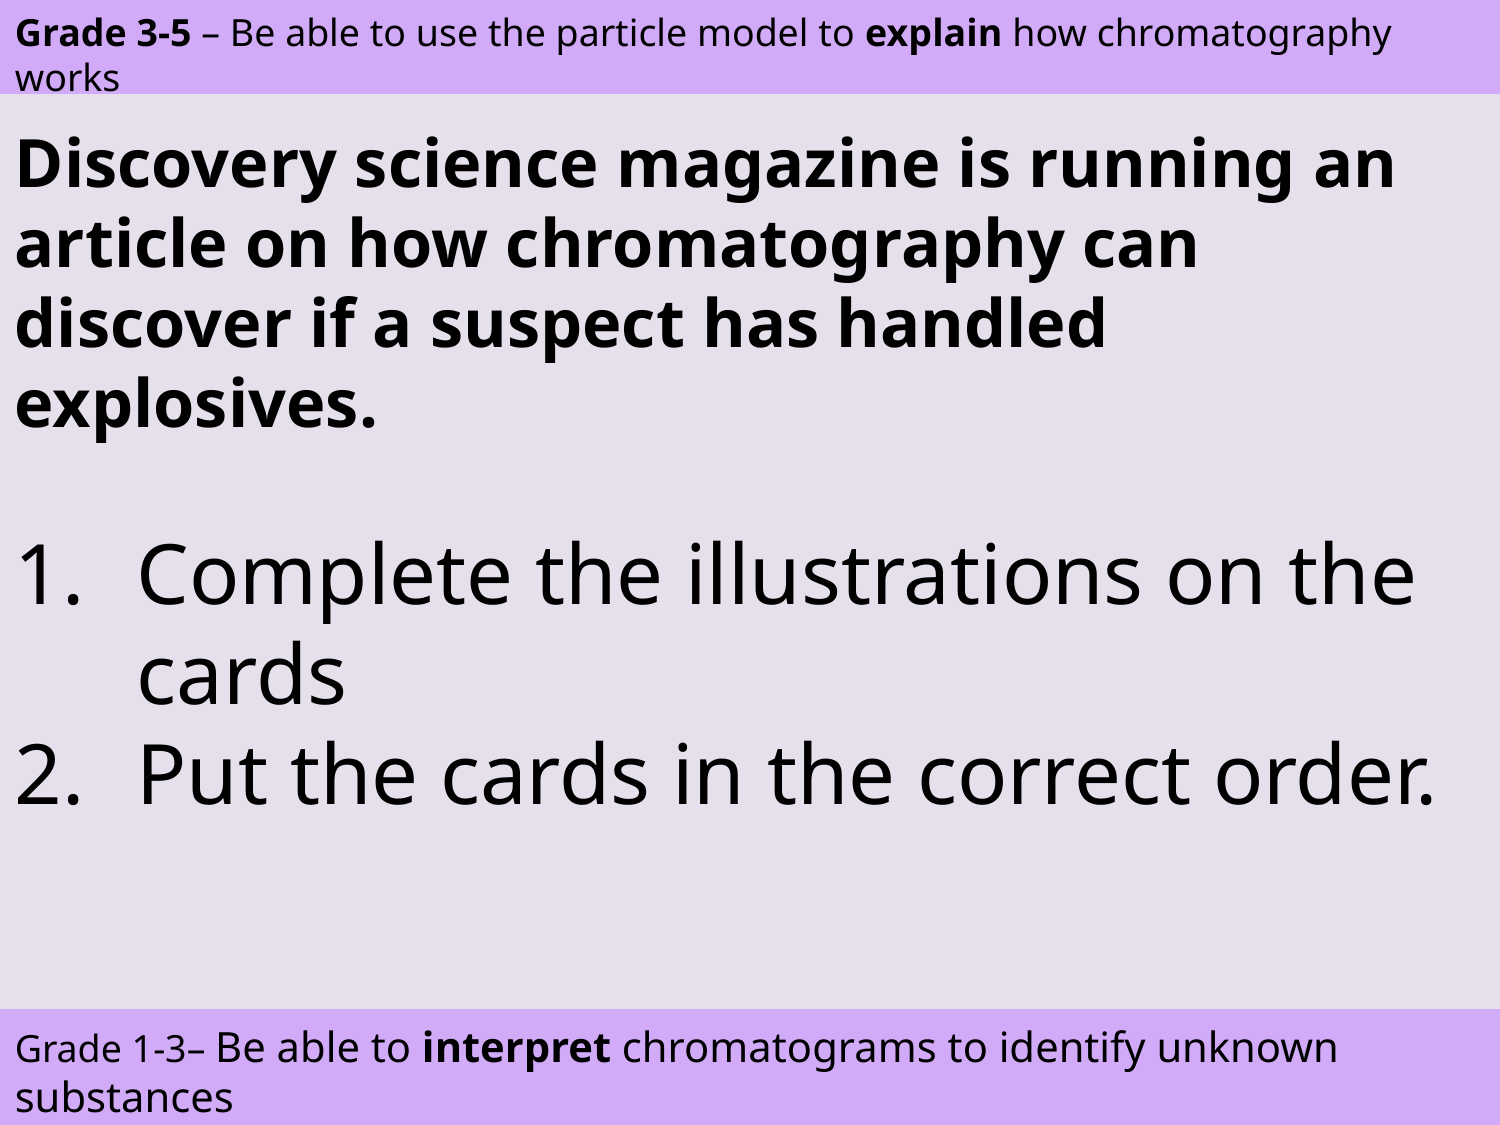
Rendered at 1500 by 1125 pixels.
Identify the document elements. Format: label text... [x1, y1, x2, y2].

text_box Grade 3-5 – Be able to use the particle model to explain how chromatography works [0, 1, 1500, 307]
text_box [0, 307, 1500, 1011]
text_box Grade 1-3– Be able to interpret chromatograms to identify unknown substances [0, 1013, 1500, 1125]
